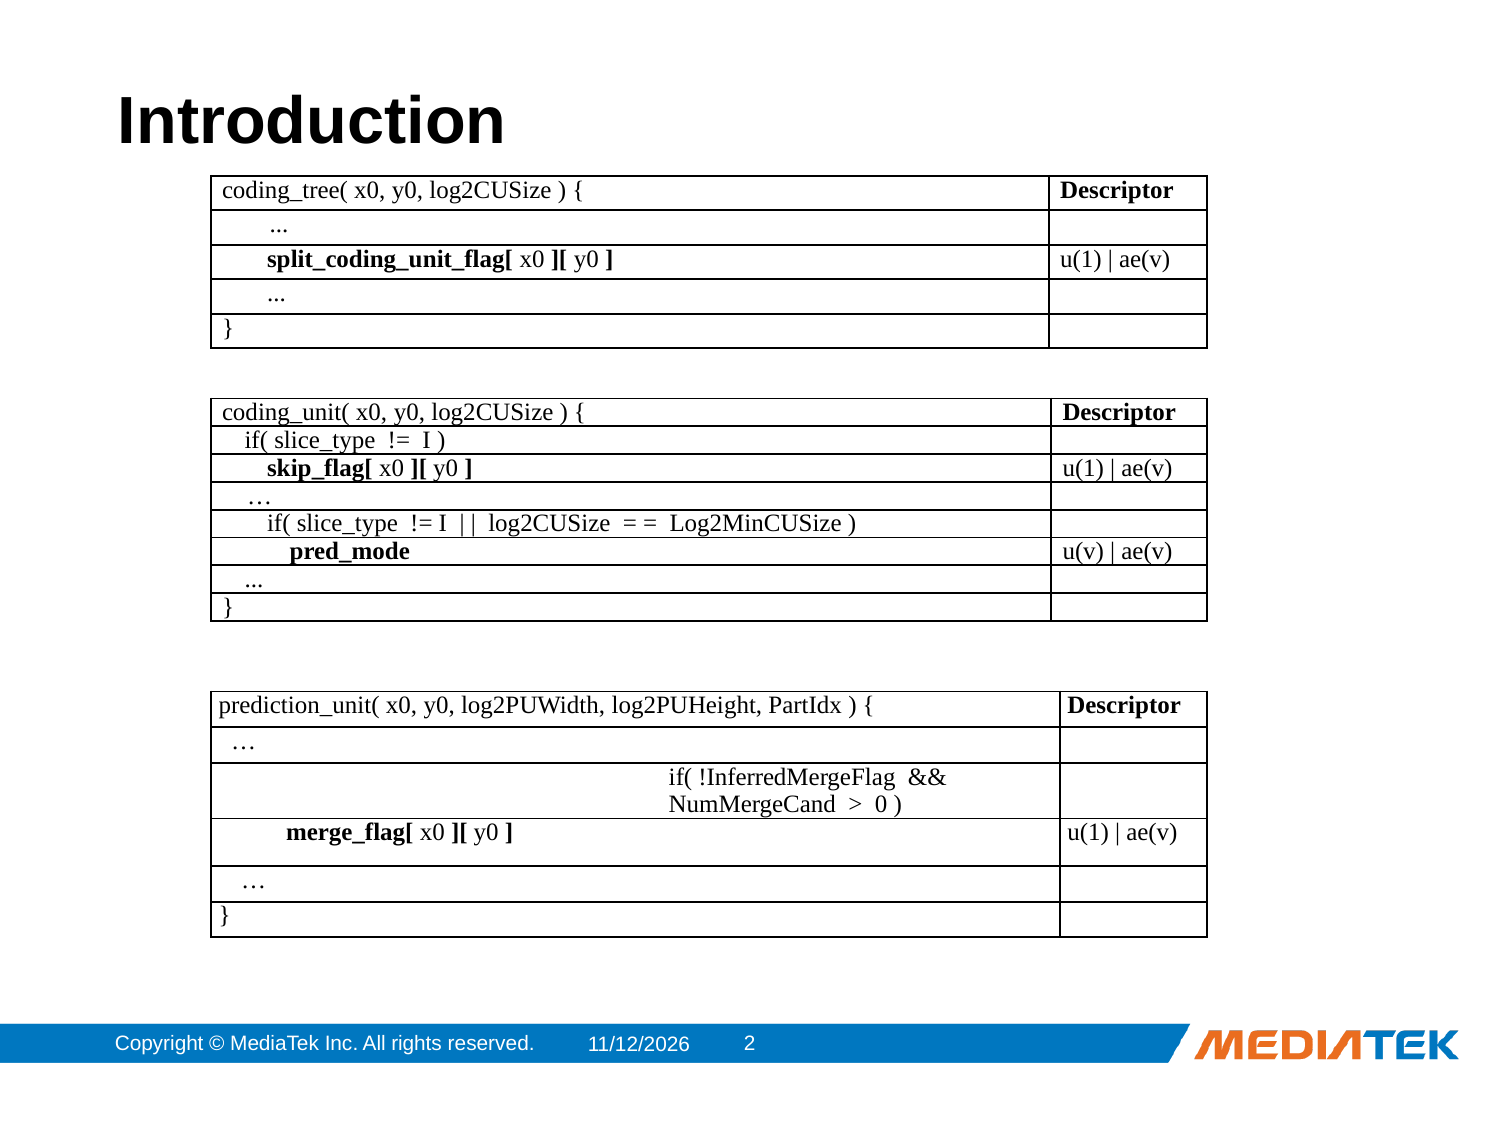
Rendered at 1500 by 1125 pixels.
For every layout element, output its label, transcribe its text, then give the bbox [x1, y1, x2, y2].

table_cell [1061, 867, 1206, 901]
table_cell merge_flag[ x0 ][ y0 ] [212, 819, 1059, 865]
table_cell u(v) | ae(v) [1052, 538, 1206, 564]
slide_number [572, 1022, 711, 1090]
table_cell [1061, 903, 1206, 936]
table_cell [1050, 280, 1206, 313]
table_header prediction_unit( x0, y0, log2PUWidth, log2PUHeight, PartIdx ) { [212, 692, 1059, 726]
table_cell pred_mode [212, 538, 1050, 564]
table_cell [1050, 315, 1206, 347]
table_cell [1052, 511, 1206, 537]
table_cell u(1) | ae(v) [1050, 246, 1206, 278]
table_header coding_tree( x0, y0, log2CUSize ) { [212, 177, 1048, 209]
table_cell if( slice_type != I ) [212, 427, 1050, 453]
table_cell [1061, 728, 1206, 762]
table_cell [1052, 594, 1206, 620]
table_header Descriptor [1050, 177, 1206, 209]
table_cell [1061, 764, 1206, 818]
table_cell } [212, 594, 1050, 620]
table_cell … [212, 728, 1059, 762]
table_cell … [212, 483, 1050, 509]
table_cell [1052, 427, 1206, 453]
footer Copyright © MediaTek Inc. All rights reserved. [99, 1022, 572, 1090]
table_cell [1050, 211, 1206, 244]
title Introduction [102, 62, 1426, 172]
table_cell … [212, 867, 1059, 901]
picture [0, 1023, 99, 1063]
table_cell u(1) | ae(v) [1061, 819, 1206, 865]
table_cell ... [212, 211, 1048, 244]
table_header Descriptor [1061, 692, 1206, 726]
table_cell u(1) | ae(v) [1052, 455, 1206, 481]
table_cell if( !InferredMergeFlag && NumMergeCand > 0 ) [212, 764, 1059, 818]
table_cell skip_flag[ x0 ][ y0 ] [212, 455, 1050, 481]
table_cell if( slice_type != I | | log2CUSize = = Log2MinCUSize ) [212, 511, 1050, 537]
picture [789, 1023, 1459, 1063]
table_cell ... [212, 280, 1048, 313]
table_cell } [212, 903, 1059, 936]
table_cell [1052, 483, 1206, 509]
table_header coding_unit( x0, y0, log2CUSize ) { [212, 399, 1050, 425]
table_cell ... [212, 566, 1050, 592]
table_cell split_coding_unit_flag[ x0 ][ y0 ] [212, 246, 1048, 278]
slide_number 2 [711, 1022, 789, 1090]
table_header Descriptor [1052, 399, 1206, 425]
table_cell } [212, 315, 1048, 347]
table_cell [1052, 566, 1206, 592]
